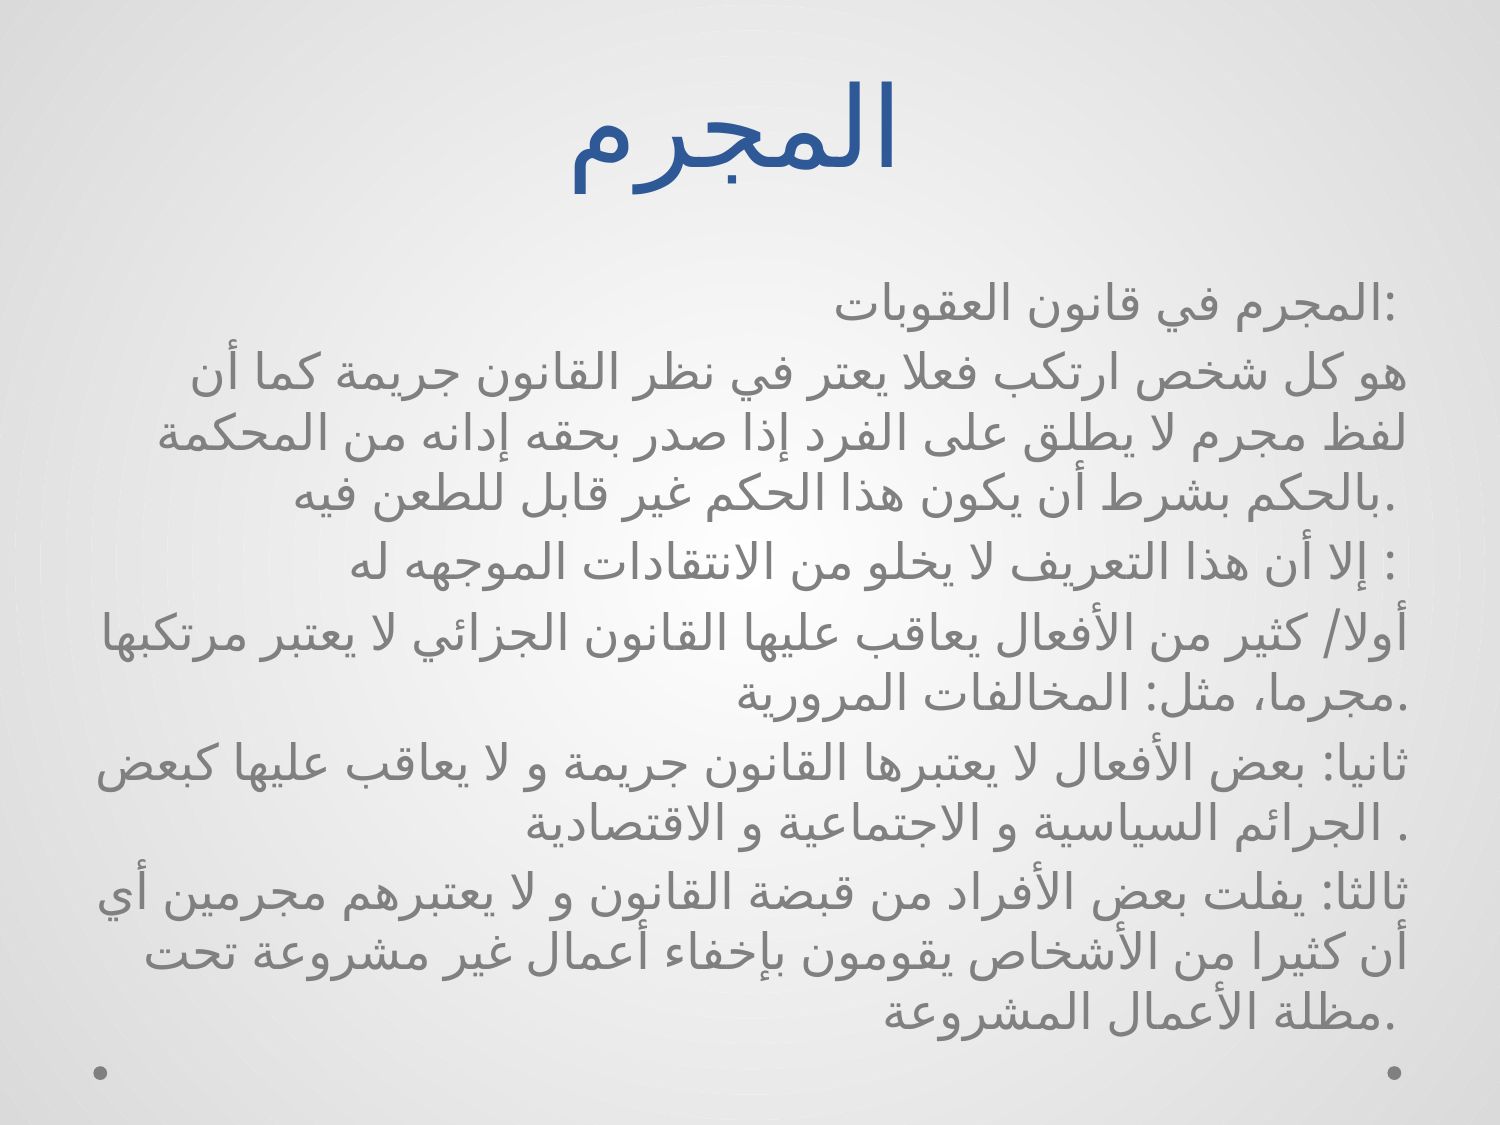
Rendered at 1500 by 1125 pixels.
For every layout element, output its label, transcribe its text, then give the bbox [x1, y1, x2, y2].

title المجرم [75, 0, 1425, 198]
list المجرم في قانون العقوبات: هو كل شخص ارتكب فعلا يعتر في نظر القانون جريمة كما أن لفظ مجرم لا يطلق على الفرد إذا صدر بحقه إدانه من المحكمة بالحكم بشرط أن يكون هذا الحكم غير قابل للطعن فيه. إلا أن هذا التعريف لا يخلو من الانتقادات الموجهه له : أولا/ كثير من الأفعال يعاقب عليها القانون الجزائي لا يعتبر مرتكبها مجرما، مثل: المخالفات المرورية. ثانيا: بعض الأفعال لا يعتبرها القانون جريمة و لا يعاقب عليها كبعض الجرائم السياسية و الاجتماعية و الاقتصادية . ثالثا: يفلت بعض الأفراد من قبضة القانون و لا يعتبرهم مجرمين أي أن كثيرا من الأشخاص يقومون بإخفاء أعمال غير مشروعة تحت مظلة الأعمال المشروعة. [75, 262, 1425, 1005]
